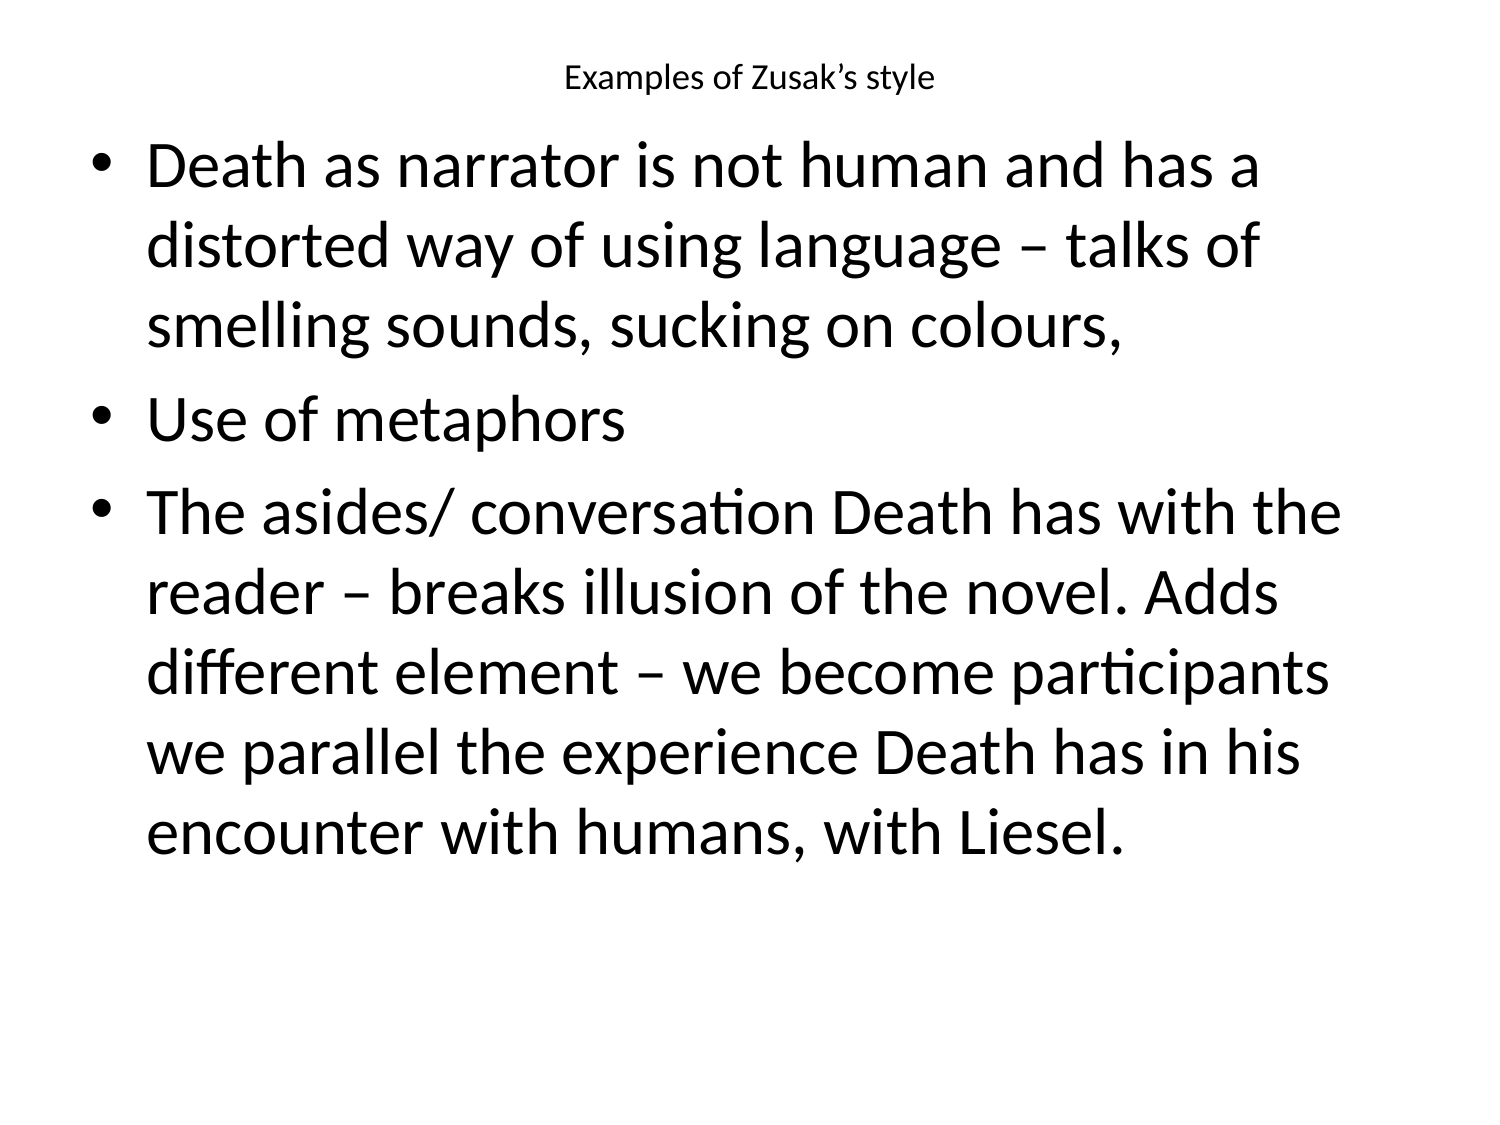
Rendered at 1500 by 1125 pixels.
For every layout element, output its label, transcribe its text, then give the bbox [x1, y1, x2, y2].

title Examples of Zusak’s style [75, 45, 1425, 113]
list Death as narrator is not human and has a distorted way of using language – talks of smelling sounds, sucking on colours, Use of metaphors The asides/ conversation Death has with the reader – breaks illusion of the novel. Adds different element – we become participants we parallel the experience Death has in his encounter with humans, with Liesel. [75, 113, 1425, 1005]
